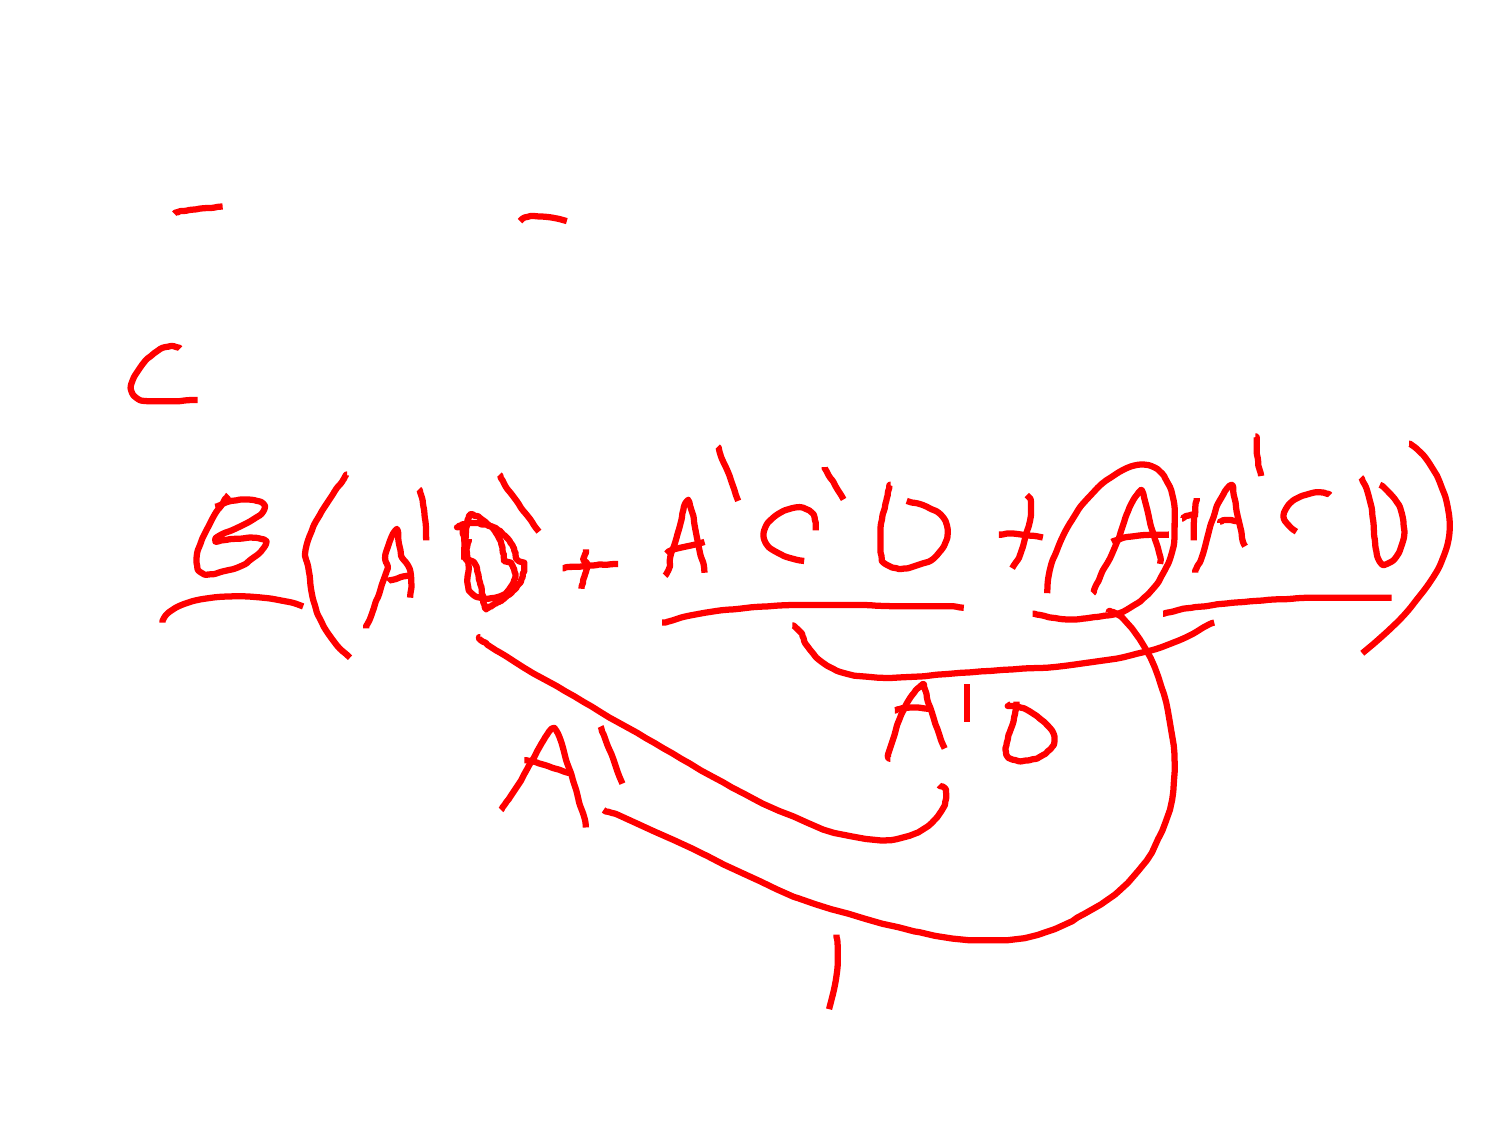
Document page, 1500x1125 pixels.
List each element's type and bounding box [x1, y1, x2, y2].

text_box [130, 206, 1451, 1010]
